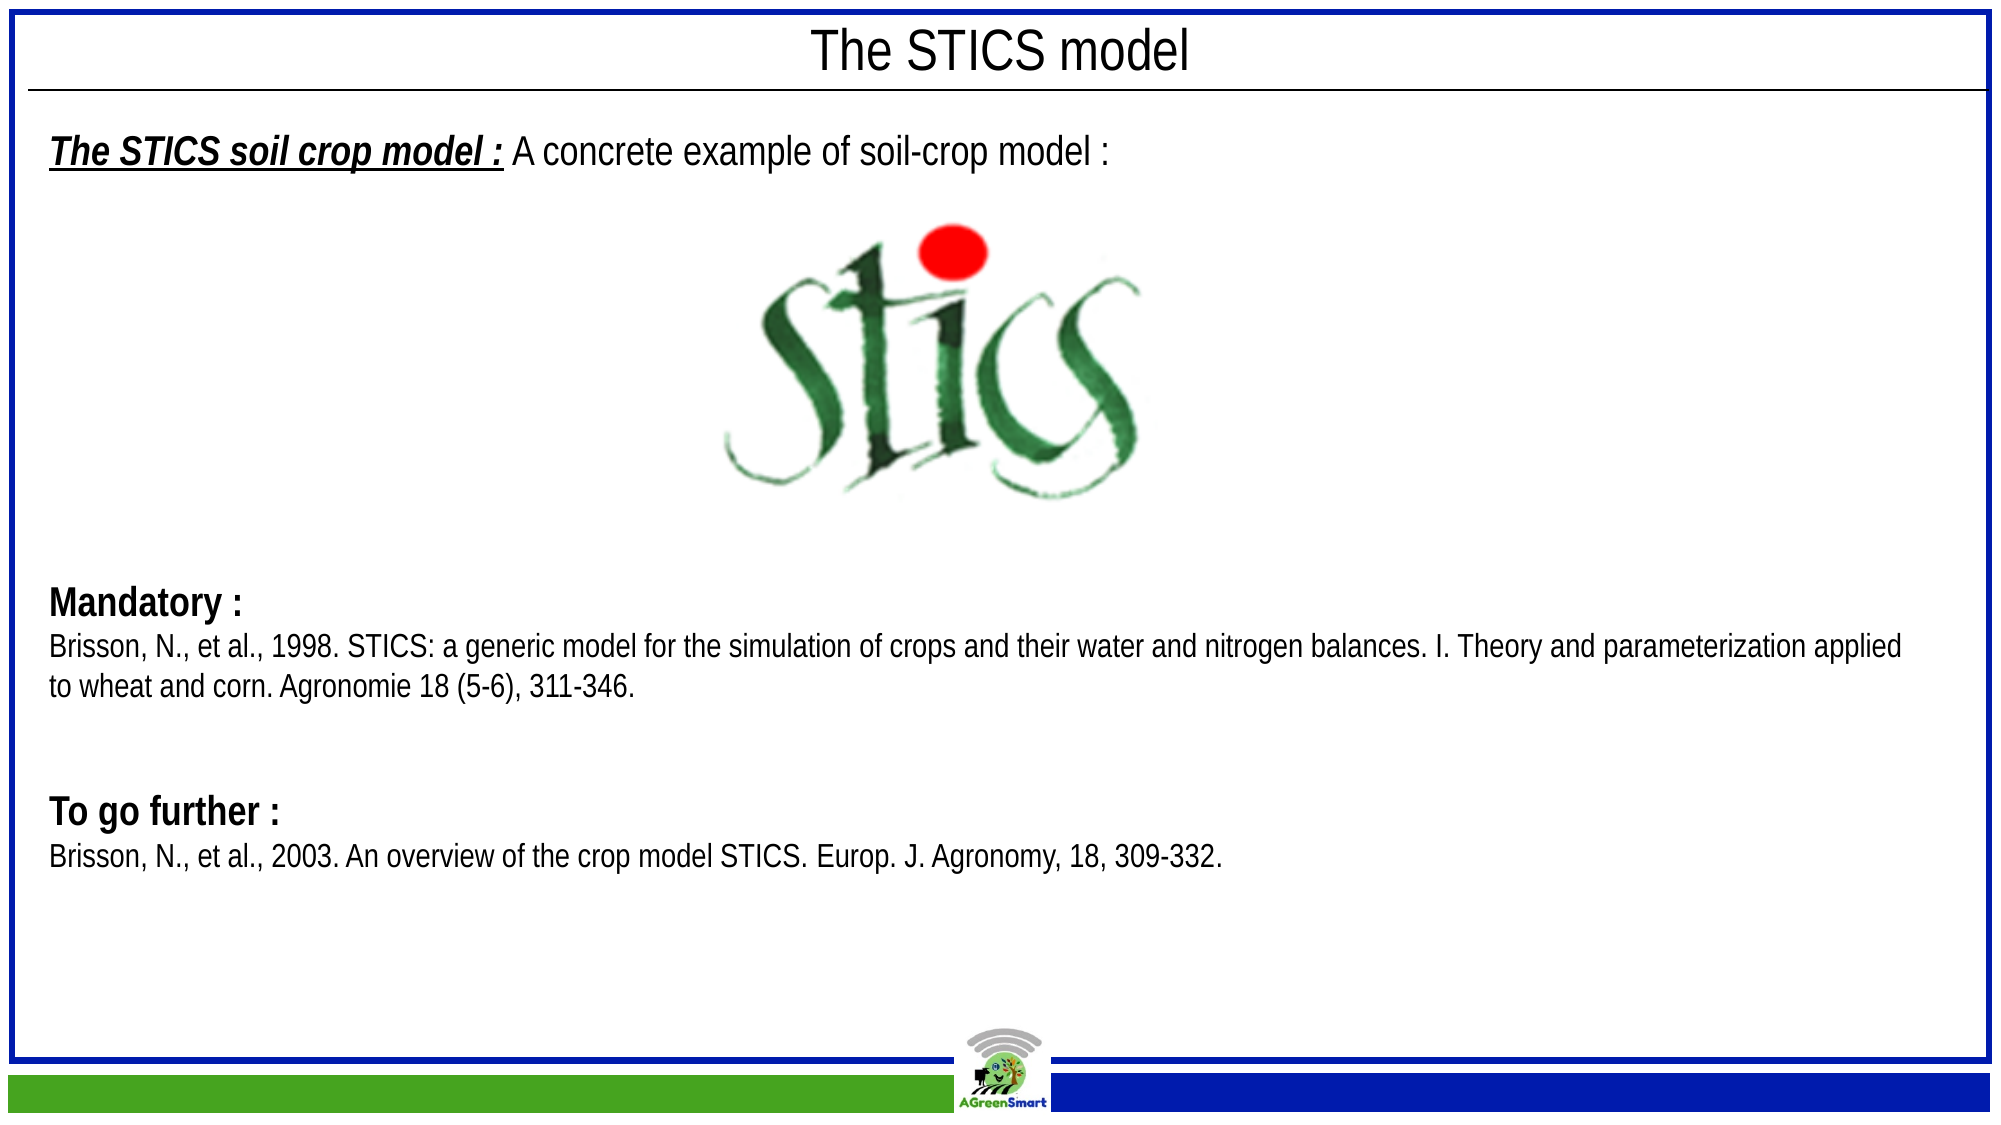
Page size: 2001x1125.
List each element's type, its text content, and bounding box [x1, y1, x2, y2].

picture [710, 184, 1172, 515]
picture [954, 1019, 1051, 1116]
text_box The STICS soil crop model : A concrete example of soil-crop model : Mandatory : Brisson, N., et al., 1998. STICS: a generic model for the simulation of crops and their water and nitrogen balances. I. Theory and parameterization applied to wheat and corn. Agronomie 18 (5-6), 311-346. To go further : Brisson, N., et al., 2003. An overview of the crop model STICS. Europ. J. Agronomy, 18, 309-332. [34, 116, 1948, 922]
text_box The STICS model [0, 5, 2000, 90]
